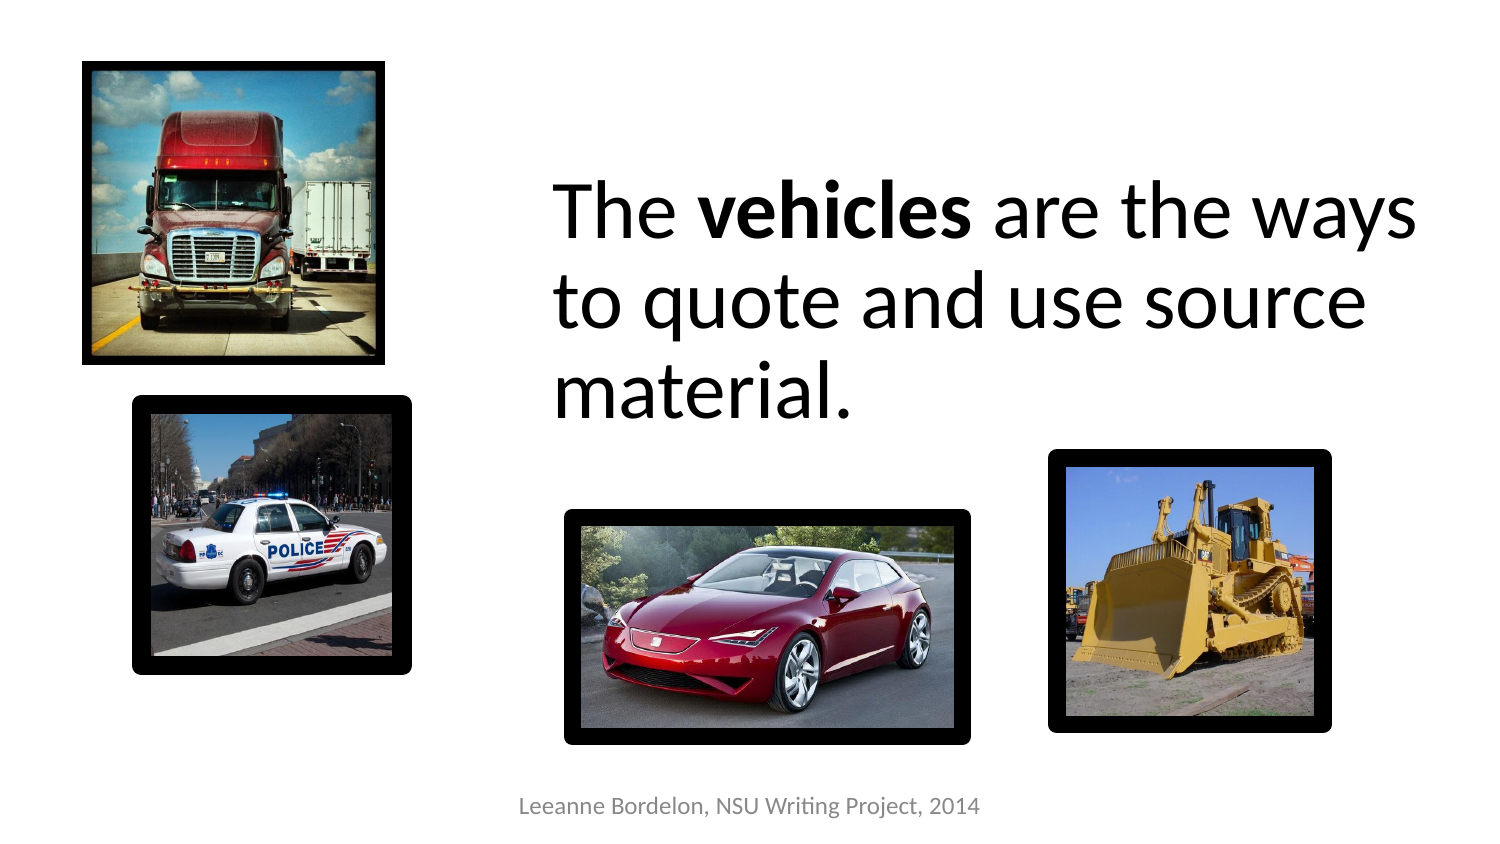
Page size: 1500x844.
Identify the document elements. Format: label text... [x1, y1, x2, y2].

picture [580, 525, 955, 728]
picture [1065, 466, 1315, 716]
picture [81, 61, 385, 365]
list The vehicles are the ways to quote and use source material. [537, 159, 1500, 376]
footer Leeanne Bordelon, NSU Writing Project, 2014 [496, 787, 1004, 822]
picture [151, 414, 393, 656]
